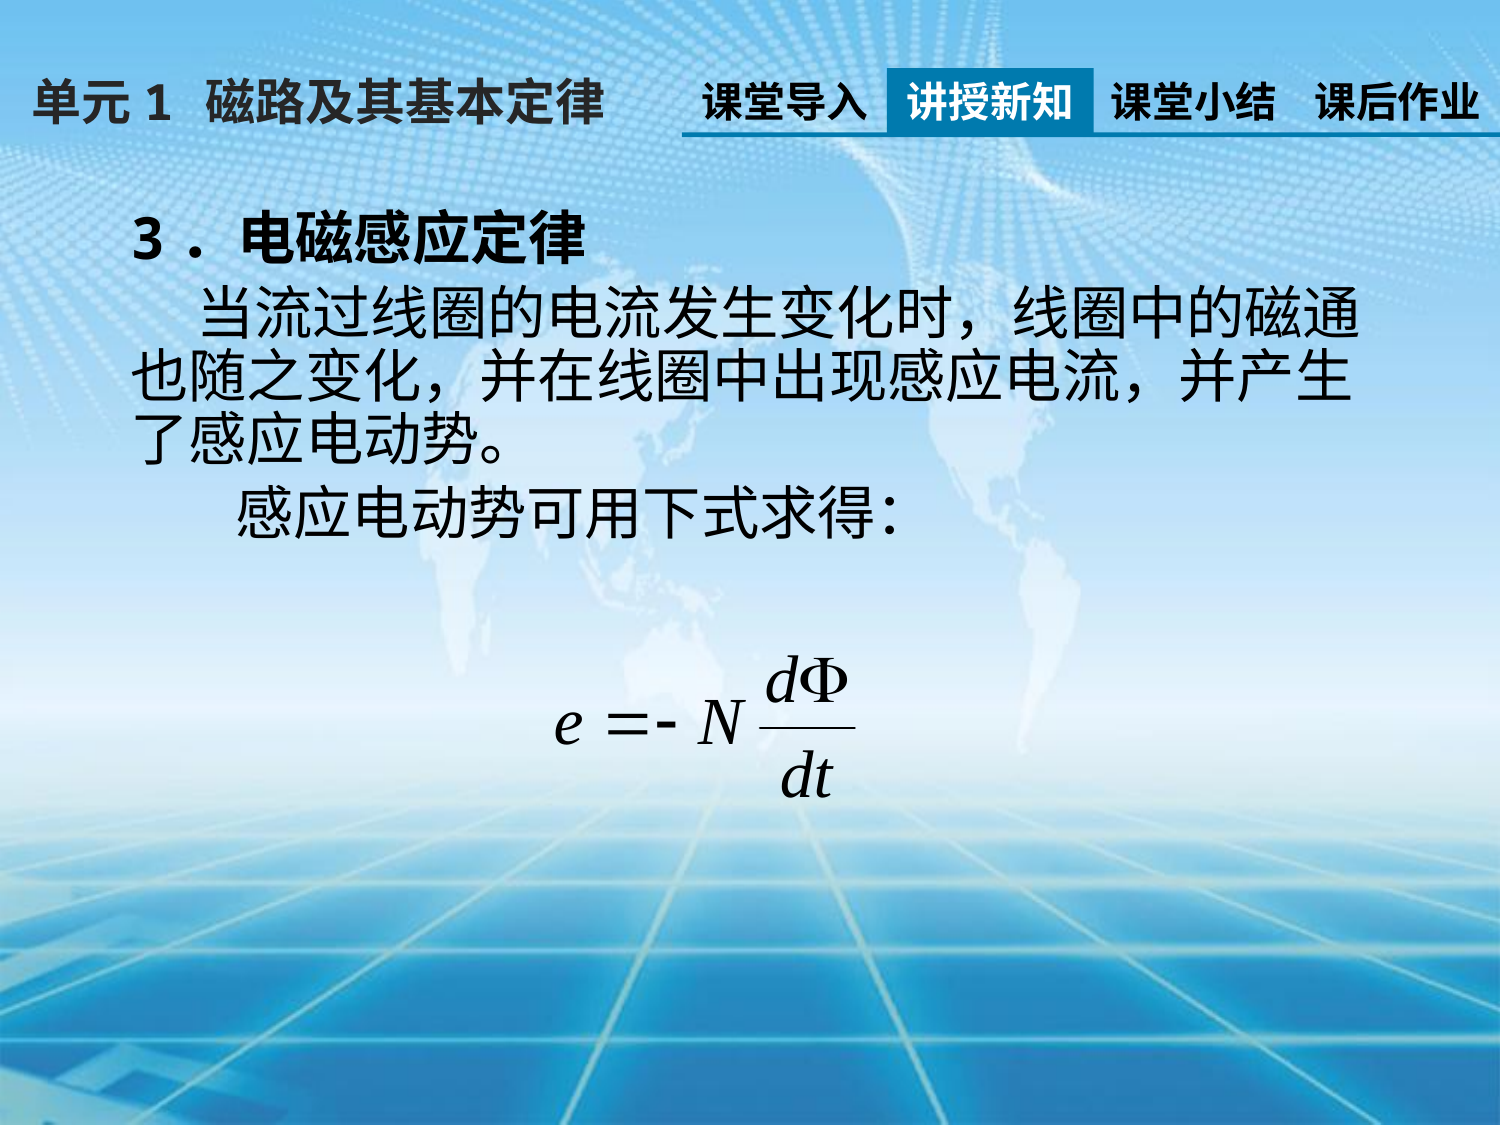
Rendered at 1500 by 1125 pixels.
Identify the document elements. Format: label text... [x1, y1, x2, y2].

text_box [544, 638, 871, 812]
text_box 3．电磁感应定律 当流过线圈的电流发生变化时，线圈中的磁通也随之变化，并在线圈中出现感应电流，并产生了感应电动势。 感应电动势可用下式求得： [115, 201, 1394, 945]
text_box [16, 62, 1500, 139]
picture [0, 0, 1500, 1125]
